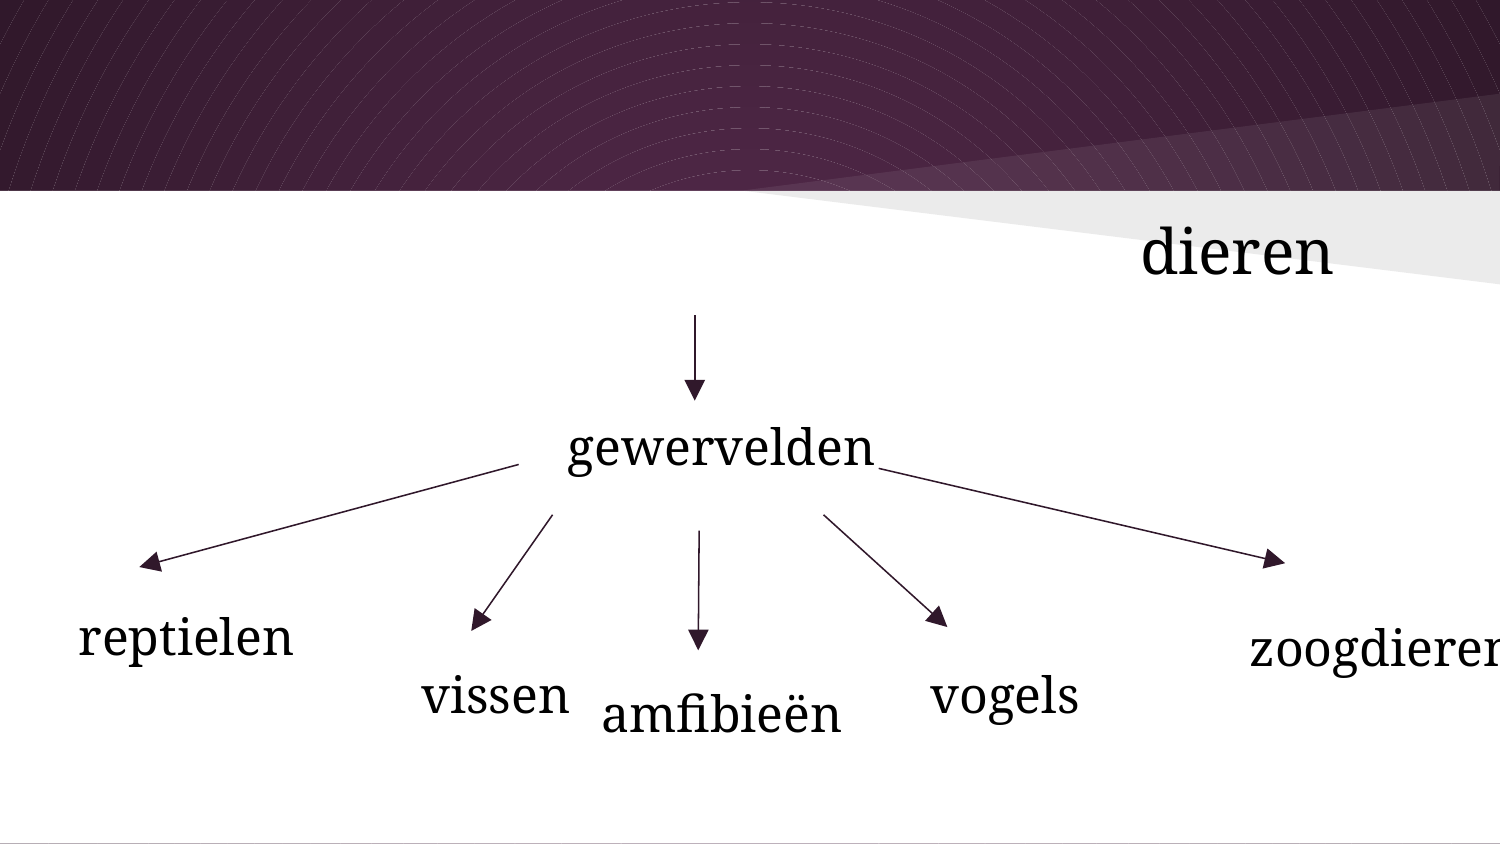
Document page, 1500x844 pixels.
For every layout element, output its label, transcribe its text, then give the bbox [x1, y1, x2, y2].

text_box vissen [406, 648, 610, 779]
list dieren [75, 196, 1425, 808]
text_box amfibieën [586, 667, 904, 798]
text_box zoogdieren [1234, 601, 1500, 732]
text_box reptielen [63, 590, 314, 721]
text_box vogels [915, 648, 1135, 779]
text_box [138, 464, 519, 568]
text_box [823, 514, 948, 628]
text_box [470, 514, 553, 632]
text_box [878, 468, 1286, 564]
text_box gewervelden [552, 400, 948, 531]
text_box [681, 679, 1500, 810]
